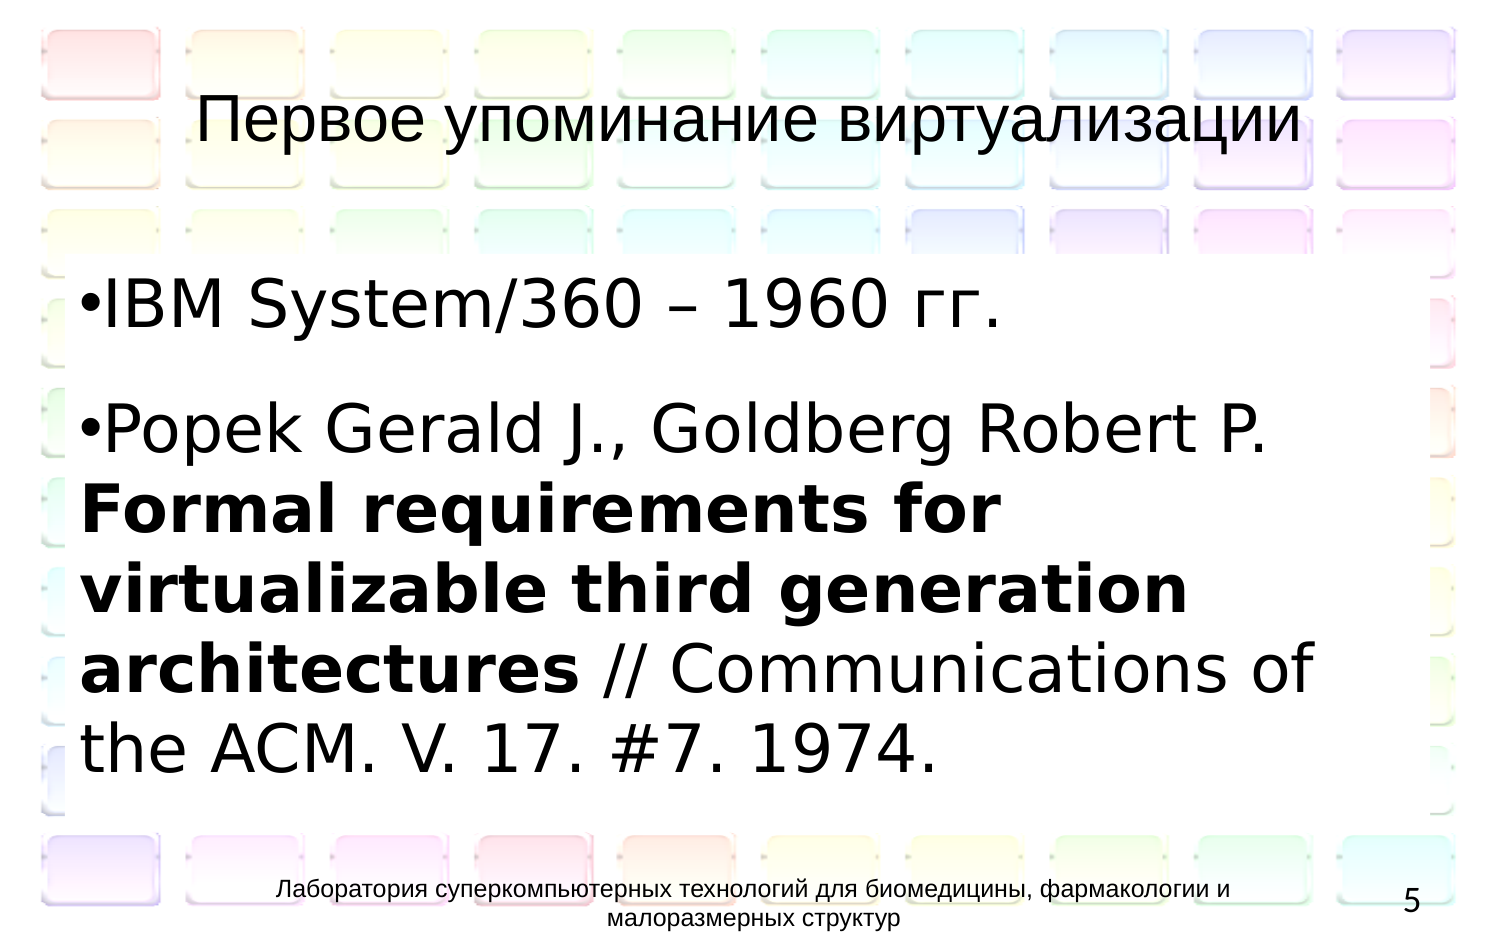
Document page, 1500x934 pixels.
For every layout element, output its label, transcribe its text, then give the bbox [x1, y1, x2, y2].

text_box 5 [1387, 868, 1473, 918]
text_box Лаборатория суперкомпьютерных технологий для биомедицины, фармакологии и малоразмерных структур [171, 864, 1338, 915]
text_box IBM System/360 – 1960 гг. Popek Gerald J., Goldberg Robert P. Formal requirements for virtualizable third generation architectures // Communications of the ACM. V. 17. #7. 1974. [64, 253, 1431, 829]
picture [0, 0, 1500, 933]
text_box Первое упоминание виртуализации [75, 37, 1425, 193]
